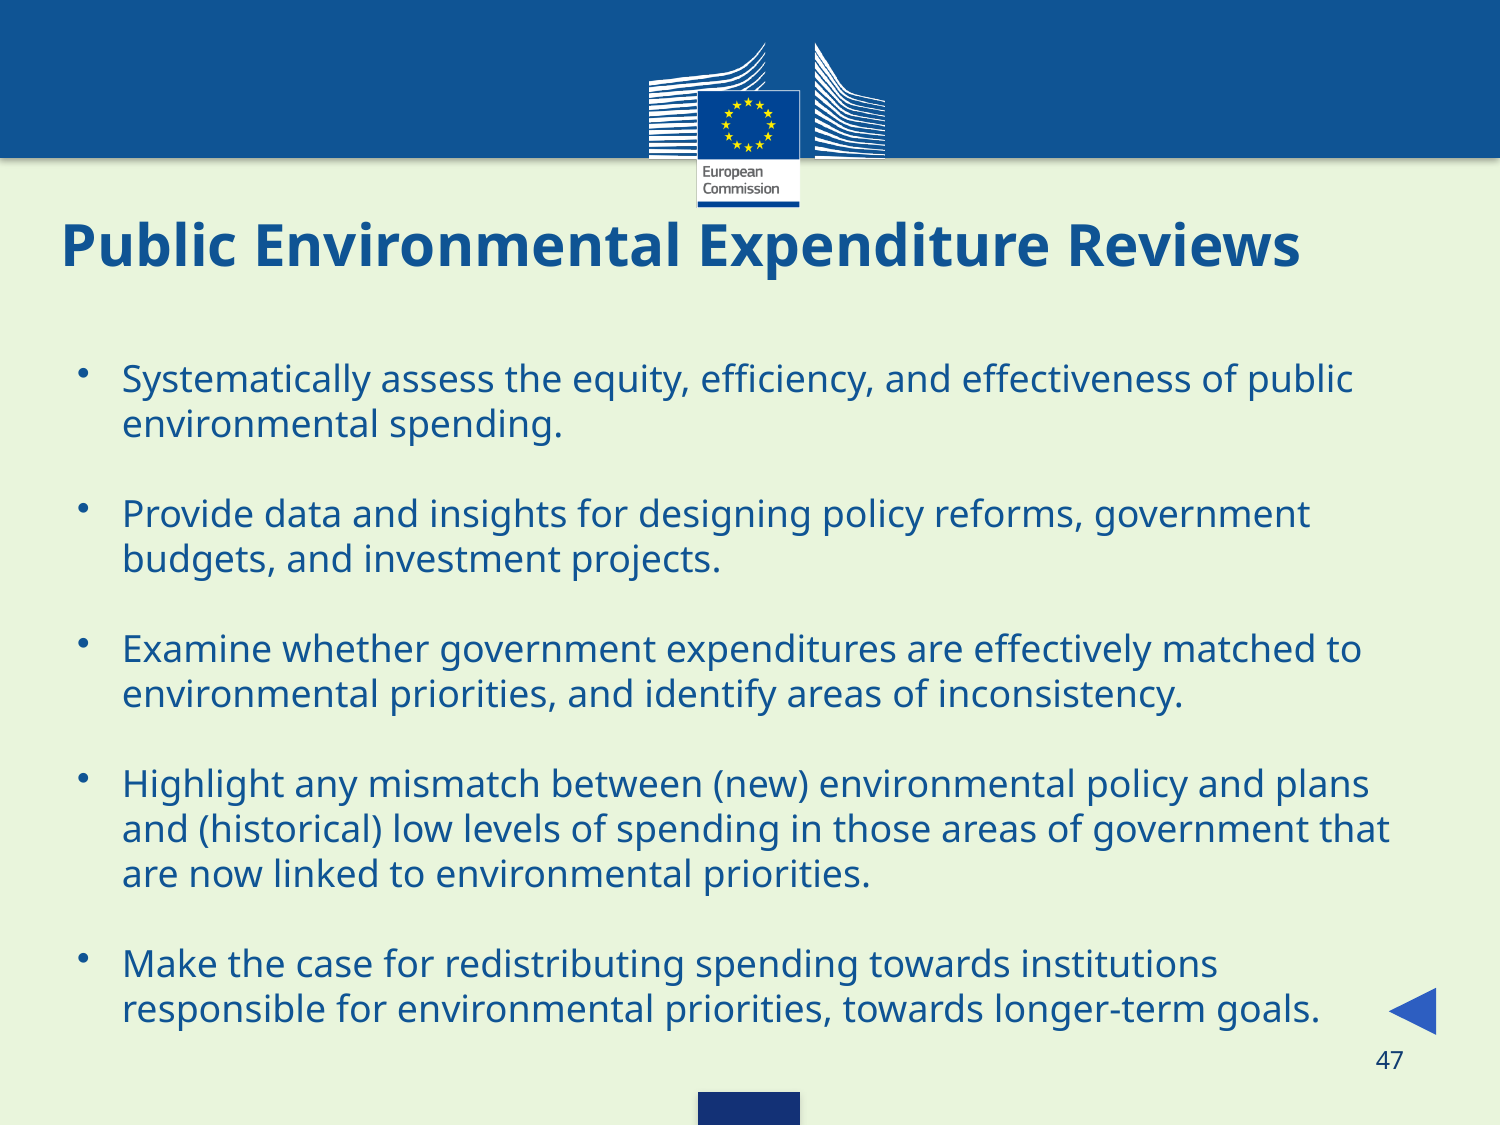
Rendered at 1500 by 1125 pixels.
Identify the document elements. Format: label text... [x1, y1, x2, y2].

text_box Systematically assess the equity, efficiency, and effectiveness of public environmental spending. Provide data and insights for designing policy reforms, government budgets, and investment projects. Examine whether government expenditures are effectively matched to environmental priorities, and identify areas of inconsistency. Highlight any mismatch between (new) environmental policy and plans and (historical) low levels of spending in those areas of government that are now linked to environmental priorities. Make the case for redistributing spending towards institutions responsible for environmental priorities, towards longer-term goals. [62, 302, 1433, 1038]
picture [649, 42, 885, 141]
text_box [1388, 987, 1437, 1035]
title Public Environmental Expenditure Reviews [0, 141, 1500, 345]
